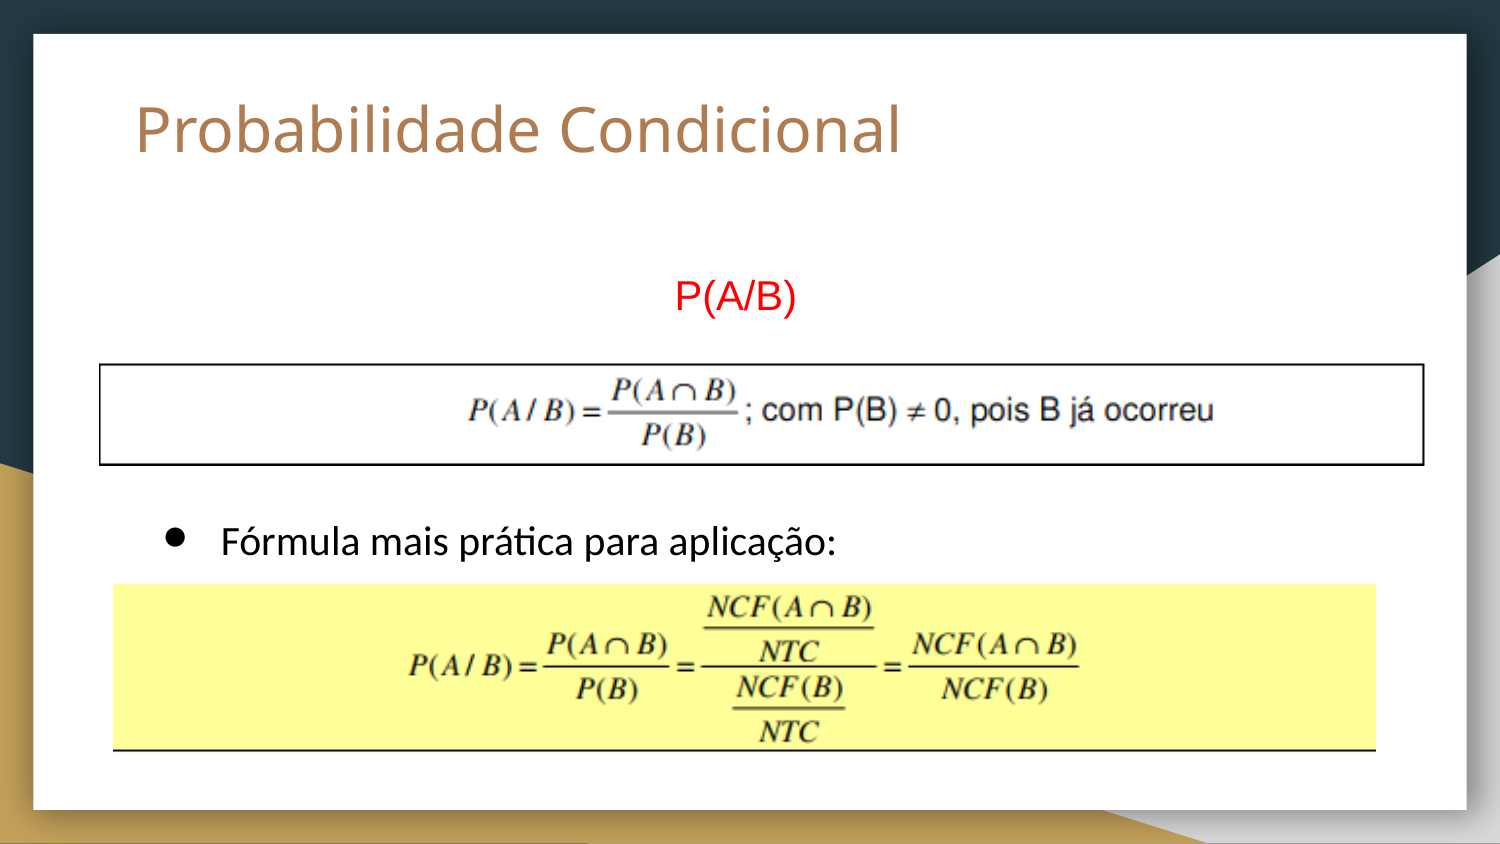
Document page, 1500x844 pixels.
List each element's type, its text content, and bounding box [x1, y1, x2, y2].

picture [113, 583, 1376, 754]
text_box P(A/B) [134, 254, 1448, 381]
title Probabilidade Condicional [119, 75, 1381, 179]
text_box Fórmula mais prática para aplicação: [130, 499, 1322, 573]
picture [98, 361, 1427, 467]
